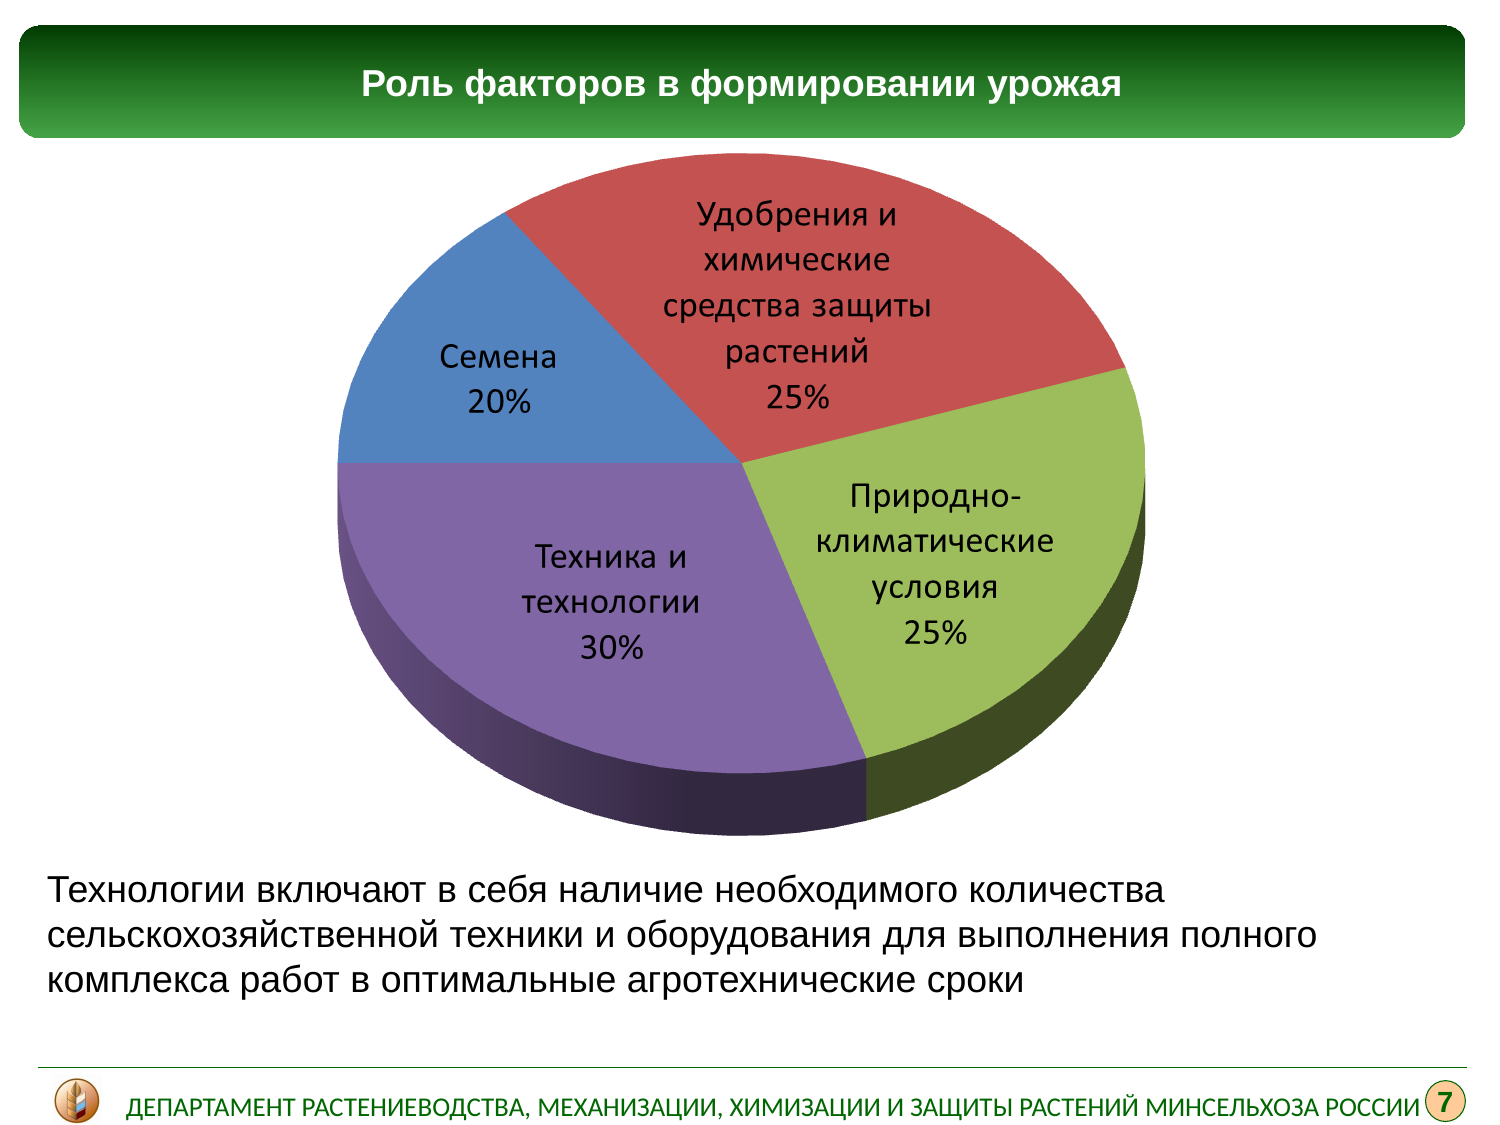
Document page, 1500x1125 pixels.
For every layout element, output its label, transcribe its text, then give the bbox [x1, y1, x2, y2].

text_box 7 [1435, 1088, 1485, 1113]
text_box ДЕПАРТАМЕНТ РАСТЕНИЕВОДСТВА, МЕХАНИЗАЦИИ, ХИМИЗАЦИИ И ЗАЩИТЫ РАСТЕНИЙ МИНСЕЛЬХОЗА РОССИИ [111, 1081, 1435, 1125]
picture [52, 1074, 102, 1125]
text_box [0, 60, 1500, 865]
text_box Технологии включают в себя наличие необходимого количества сельскохозяйственной техники и оборудования для выполнения полного комплекса работ в оптимальные агротехнические сроки [32, 876, 1468, 1008]
text_box [1435, 1080, 1461, 1088]
text_box Роль факторов в формировании урожая [19, 25, 1465, 58]
text_box [1435, 1113, 1462, 1122]
